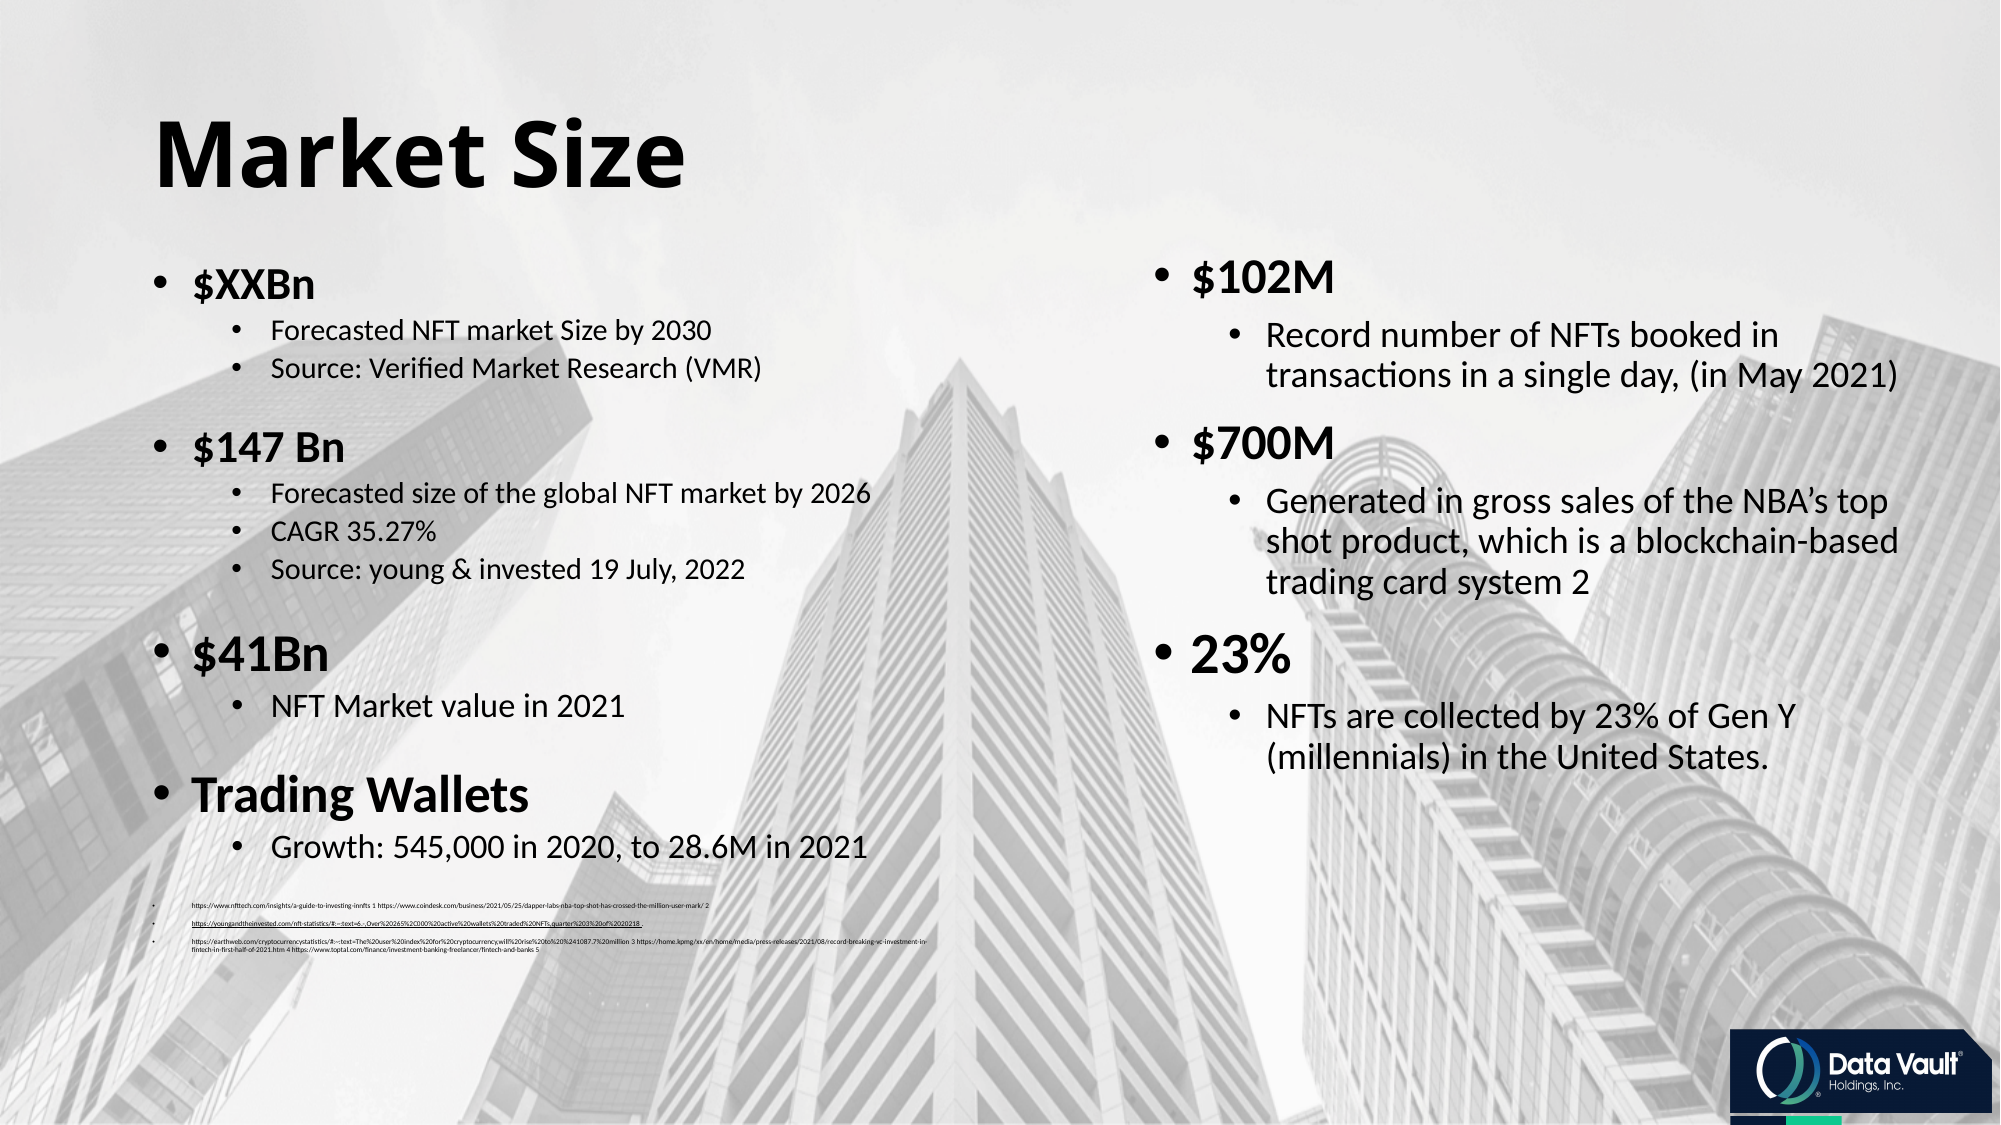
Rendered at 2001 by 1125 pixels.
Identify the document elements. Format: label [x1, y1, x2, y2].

picture [0, 0, 2000, 1125]
text_box [1730, 1029, 1993, 1125]
